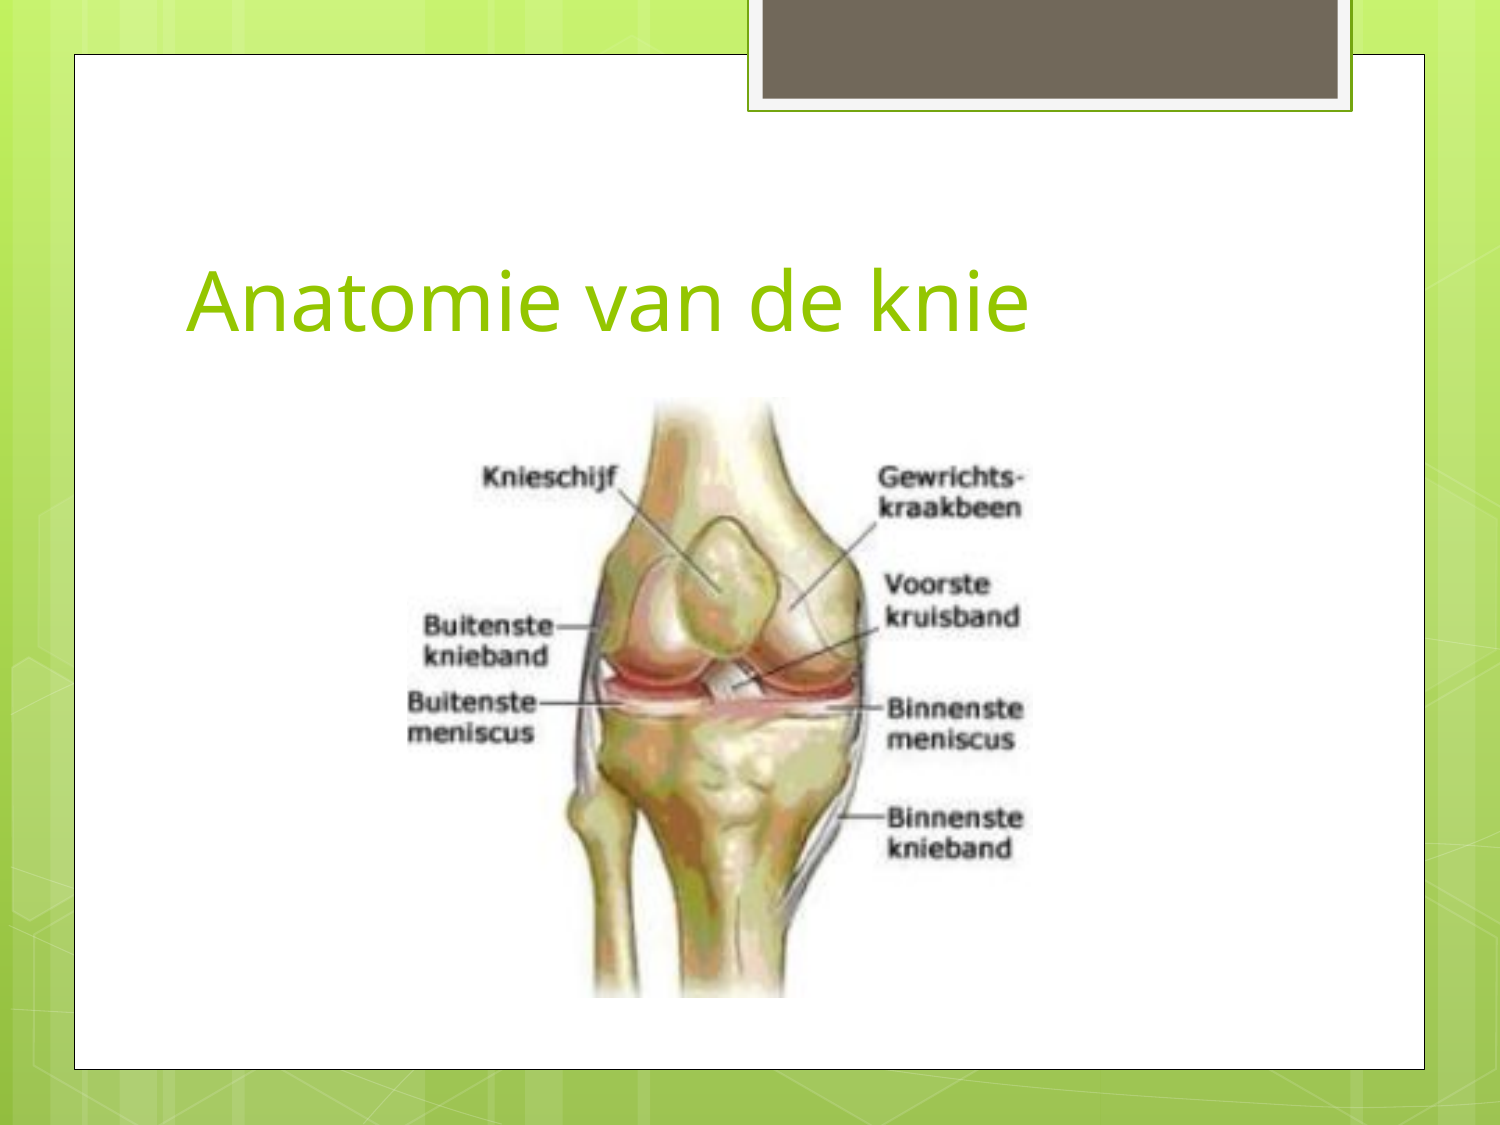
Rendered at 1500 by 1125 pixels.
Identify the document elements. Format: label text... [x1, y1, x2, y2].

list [407, 396, 1034, 999]
title Anatomie van de knie [171, 168, 1324, 357]
